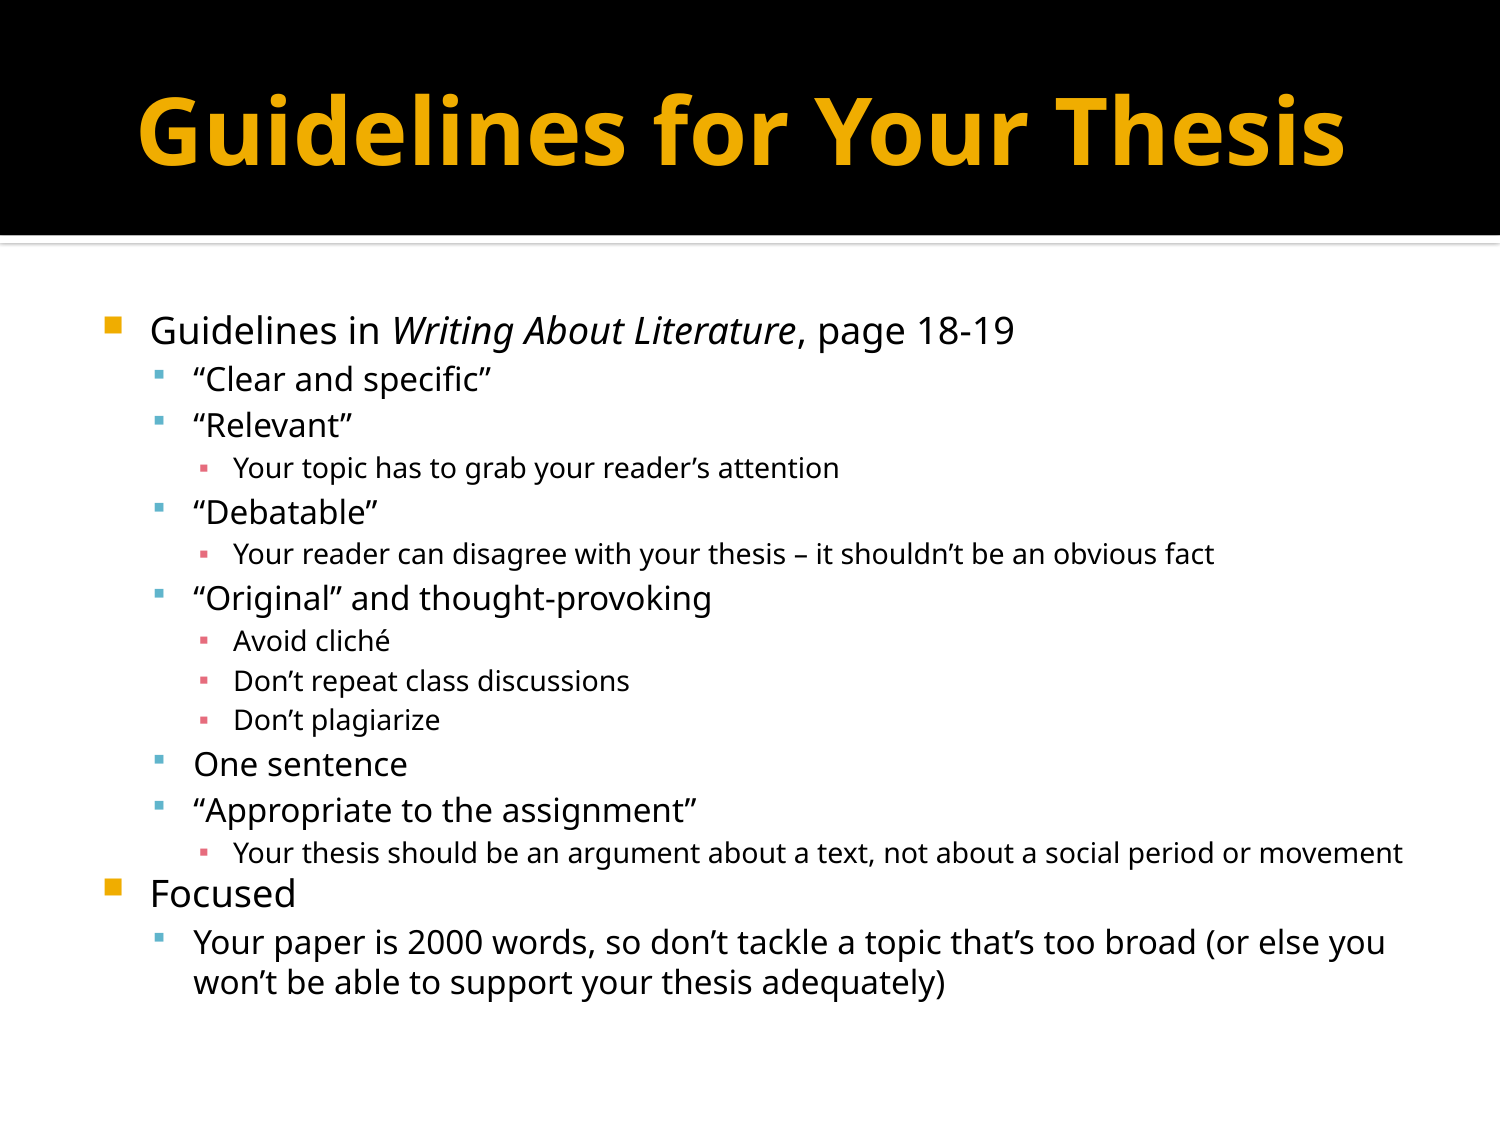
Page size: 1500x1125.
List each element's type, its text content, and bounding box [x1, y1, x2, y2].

title Guidelines for Your Thesis [75, 25, 1425, 231]
list Guidelines in Writing About Literature, page 18-19 “Clear and specific” “Relevant” Your topic has to grab your reader’s attention “Debatable” Your reader can disagree with your thesis – it shouldn’t be an obvious fact “Original” and thought-provoking Avoid cliché Don’t repeat class discussions Don’t plagiarize One sentence “Appropriate to the assignment” Your thesis should be an argument about a text, not about a social period or movement Focused Your paper is 2000 words, so don’t tackle a topic that’s too broad (or else you won’t be able to support your thesis adequately) [75, 291, 1425, 1050]
